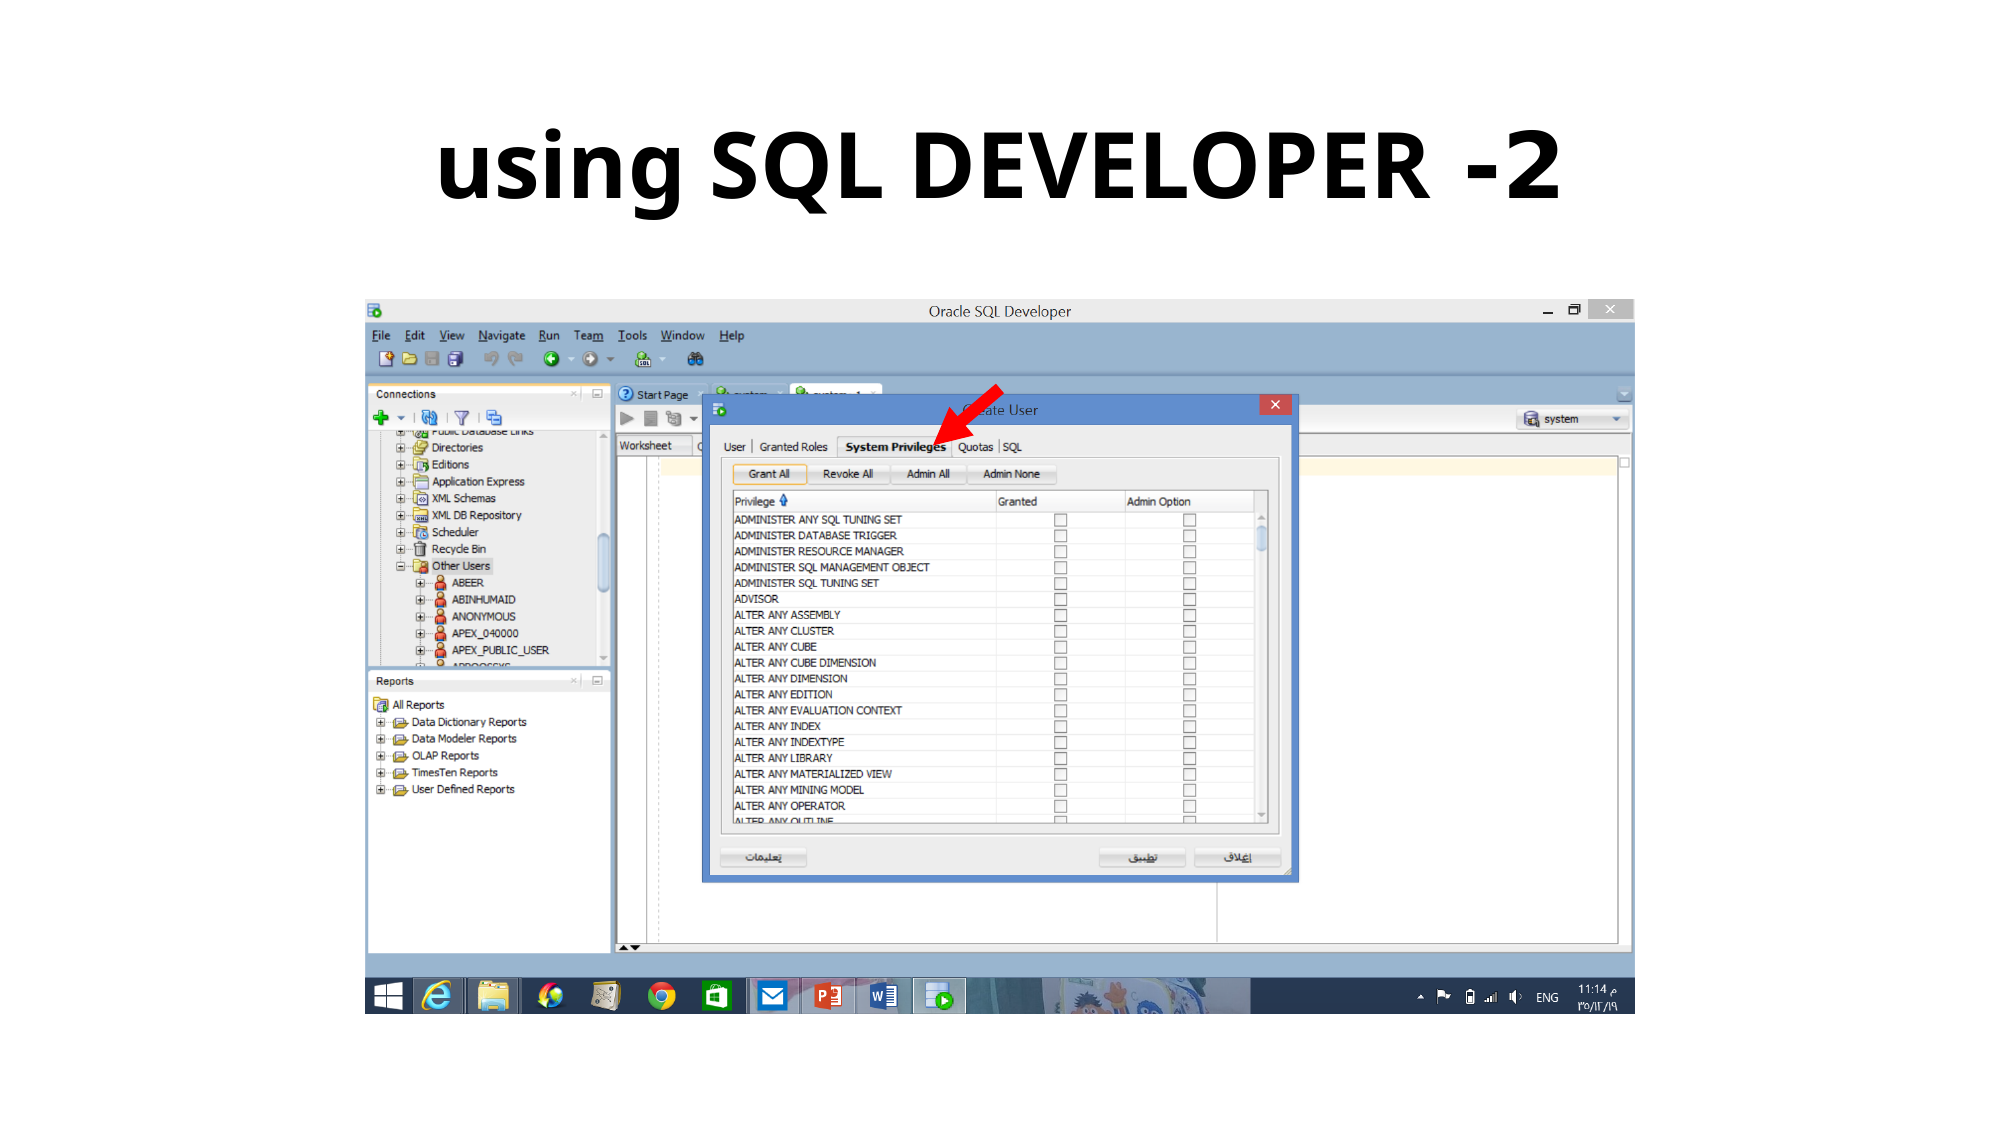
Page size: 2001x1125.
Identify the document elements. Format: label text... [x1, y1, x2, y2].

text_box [932, 388, 1001, 446]
title 2- using SQL DEVELOPER [137, 59, 1863, 278]
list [365, 299, 1635, 1014]
